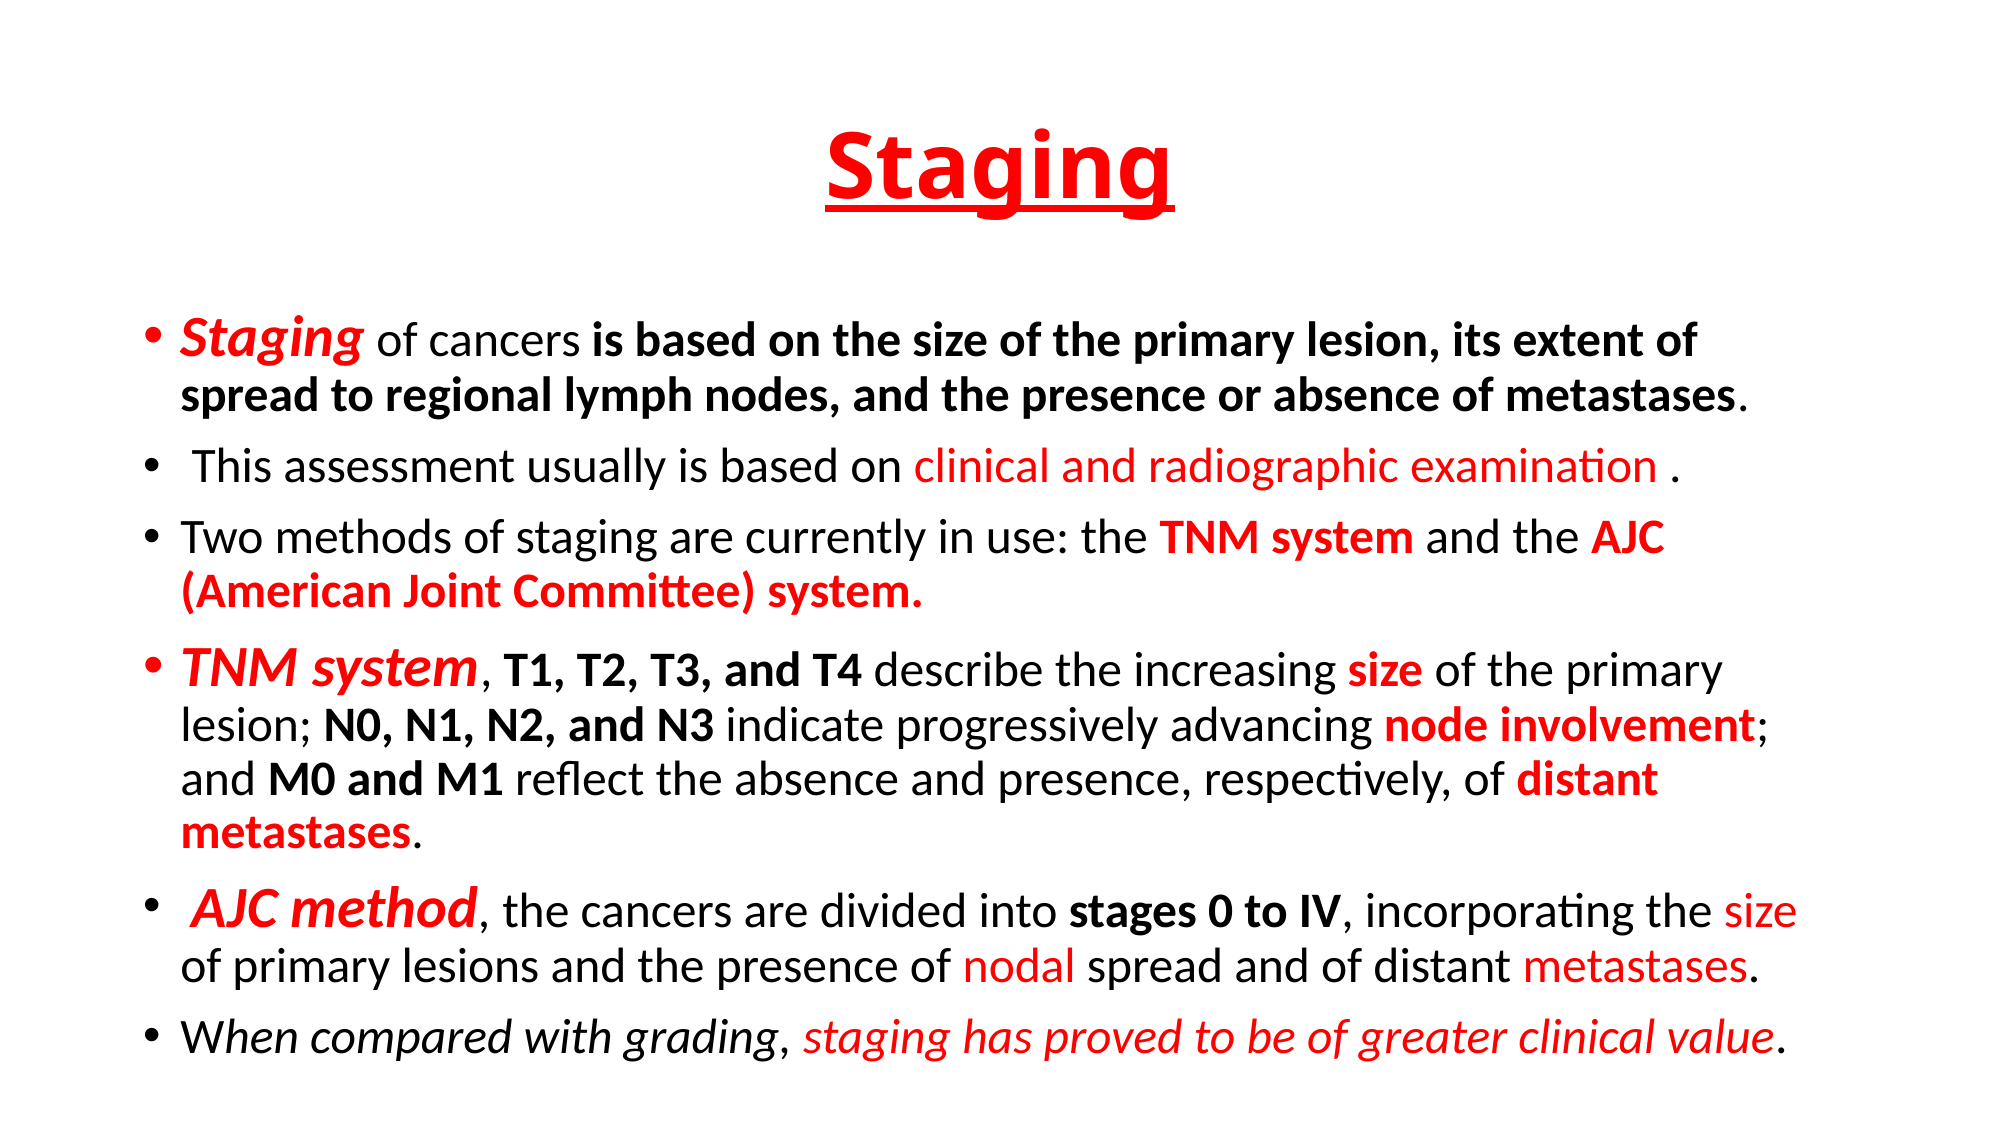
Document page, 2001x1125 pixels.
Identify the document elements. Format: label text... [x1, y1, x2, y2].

title Staging [137, 59, 1863, 278]
list Staging of cancers is based on the size of the primary lesion, its extent of spread to regional lymph nodes, and the presence or absence of metastases. This assessment usually is based on clinical and radiographic examination . Two methods of staging are currently in use: the TNM system and the AJC (American Joint Committee) system. TNM system, T1, T2, T3, and T4 describe the increasing size of the primary lesion; N0, N1, N2, and N3 indicate progressively advancing node involvement; and M0 and M1 reflect the absence and presence, respectively, of distant metastases. AJC method, the cancers are divided into stages 0 to IV, incorporating the size of primary lesions and the presence of nodal spread and of distant metastases. When compared with grading, staging has proved to be of greater clinical value. [128, 298, 1853, 1076]
